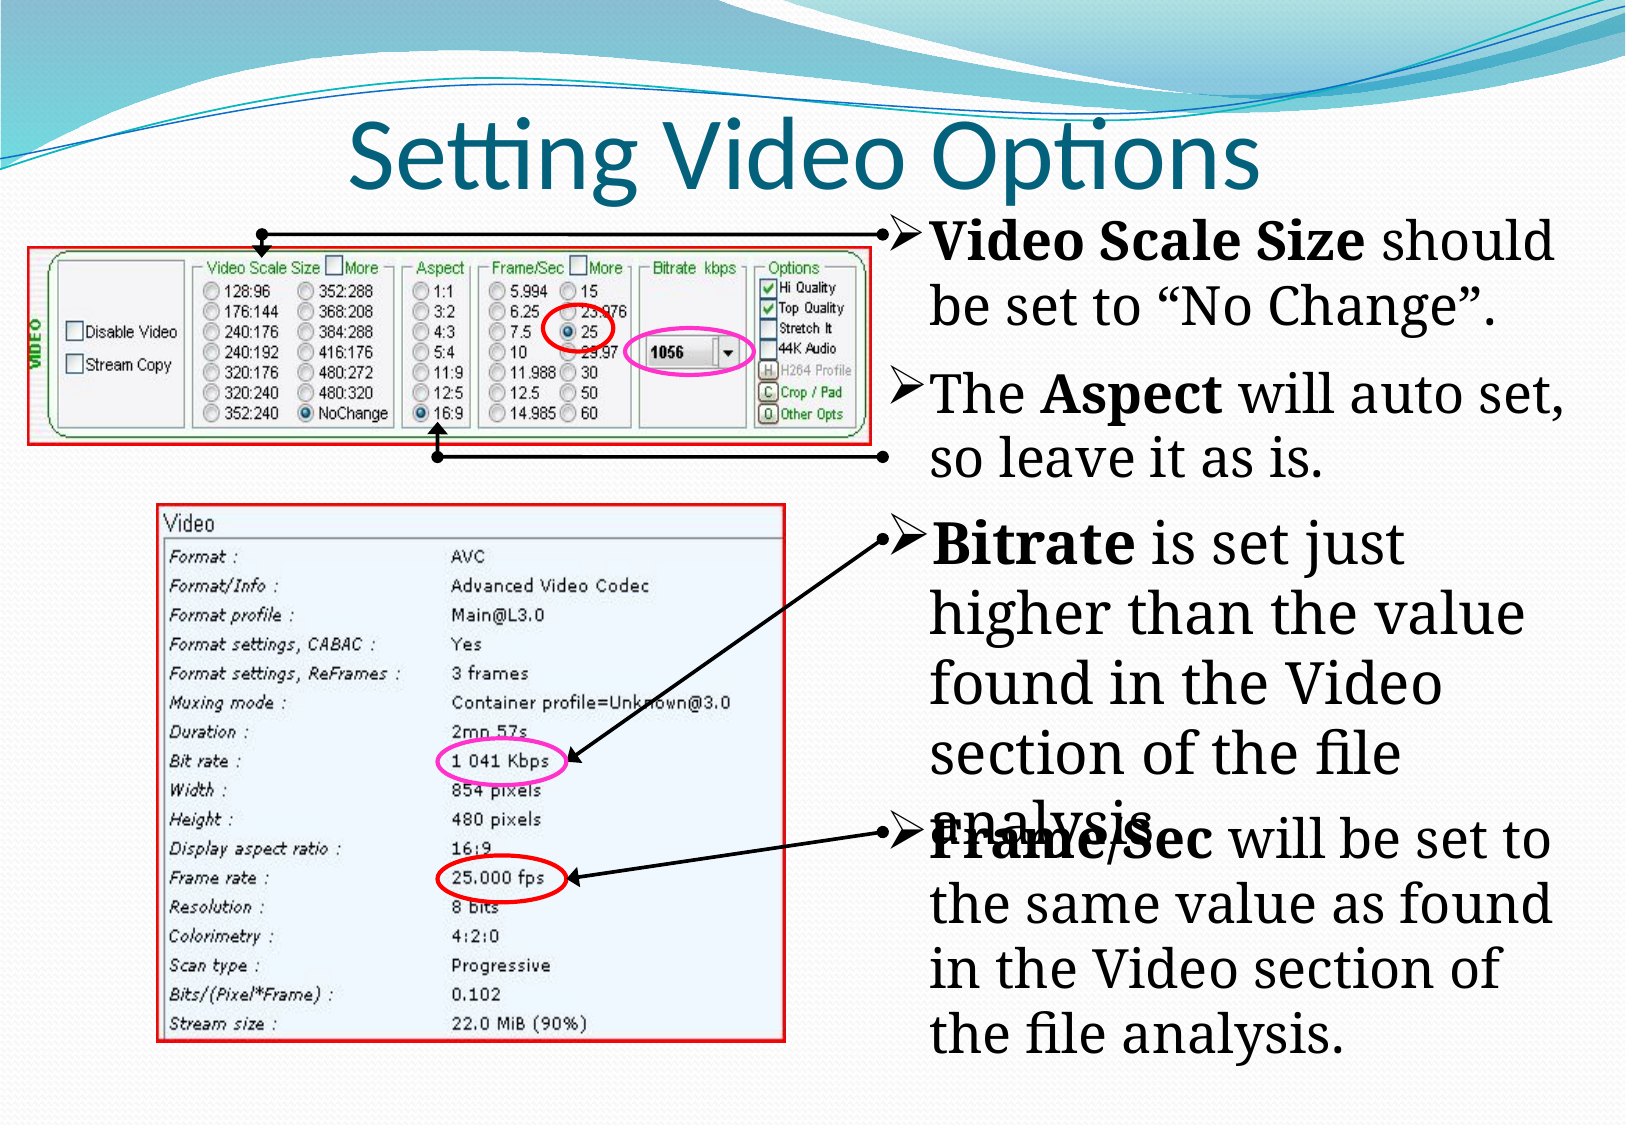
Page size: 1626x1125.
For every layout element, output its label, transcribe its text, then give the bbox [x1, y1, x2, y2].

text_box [437, 421, 884, 458]
text_box Video Scale Size should be set to “No Change”. [871, 199, 1586, 351]
picture [155, 503, 787, 1044]
picture [27, 245, 872, 447]
text_box The Aspect will auto set, so leave it as is. [871, 351, 1586, 497]
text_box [566, 831, 883, 880]
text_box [261, 234, 884, 259]
title Setting Video Options [74, 93, 1537, 211]
text_box Bitrate is set just higher than the value found in the Video section of the file analysis. [871, 499, 1586, 864]
text_box Frame/Sec will be set to the same value as found in the Video section of the file analysis. [871, 864, 1586, 1117]
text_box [566, 538, 883, 762]
